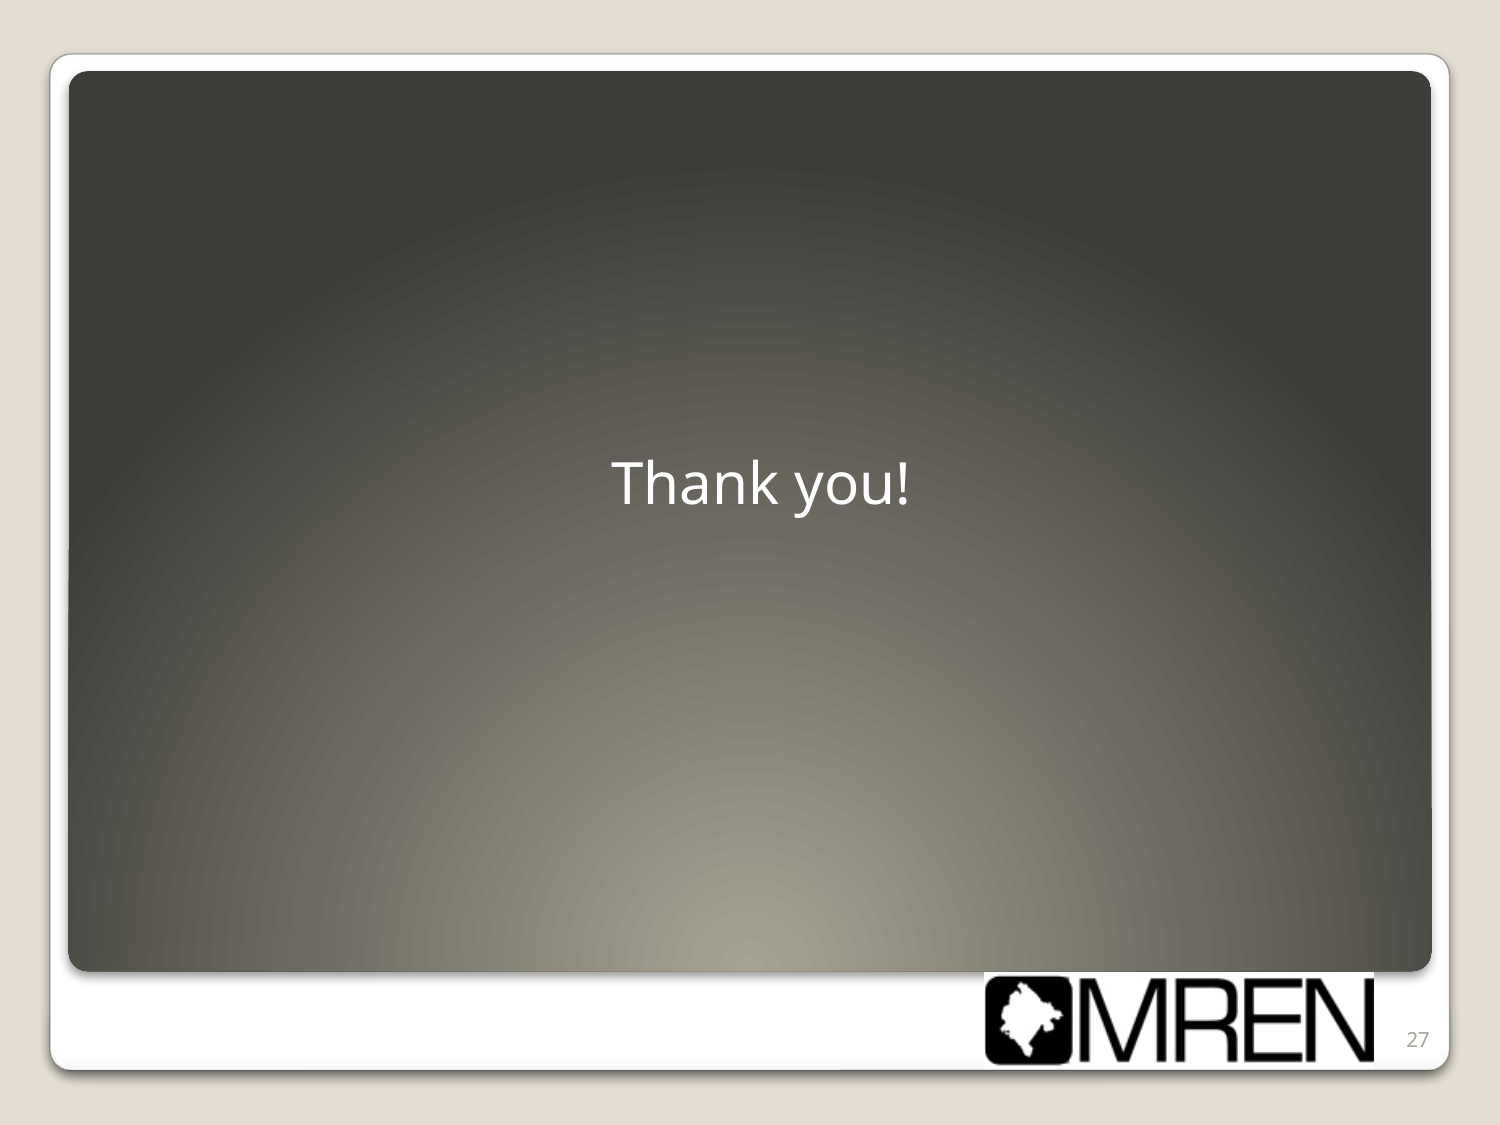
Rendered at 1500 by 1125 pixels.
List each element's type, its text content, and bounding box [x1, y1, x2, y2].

picture [984, 972, 1375, 1069]
list Thank you! [82, 86, 1425, 868]
slide_number 27 [1380, 1002, 1445, 1063]
